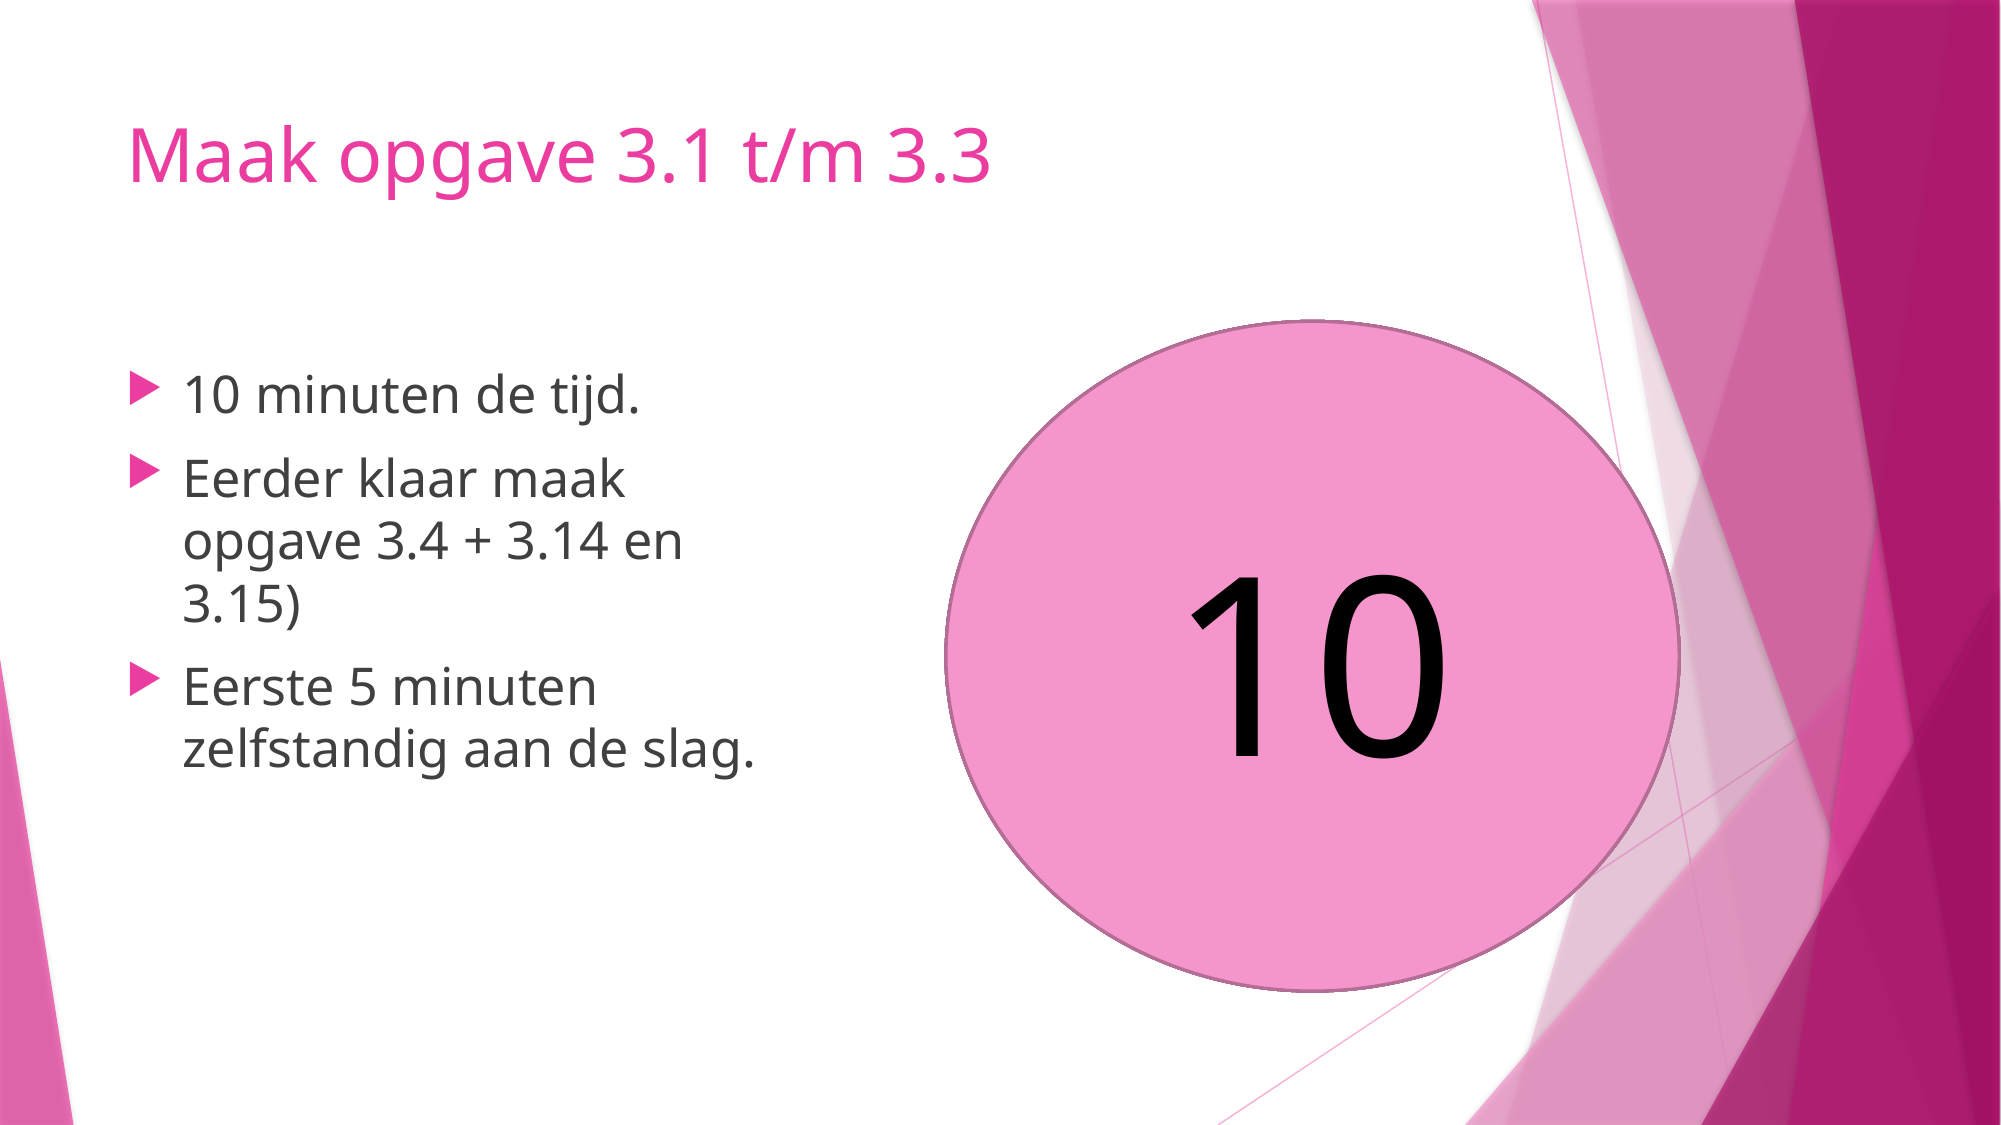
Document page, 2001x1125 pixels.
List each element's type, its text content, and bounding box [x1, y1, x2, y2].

title Maak opgave 3.1 t/m 3.3 [111, 99, 1522, 317]
text_box 10 [944, 319, 1681, 993]
list 10 minuten de tijd. Eerder klaar maak opgave 3.4 + 3.14 en 3.15) Eerste 5 minuten zelfstandig aan de slag. [111, 354, 774, 992]
